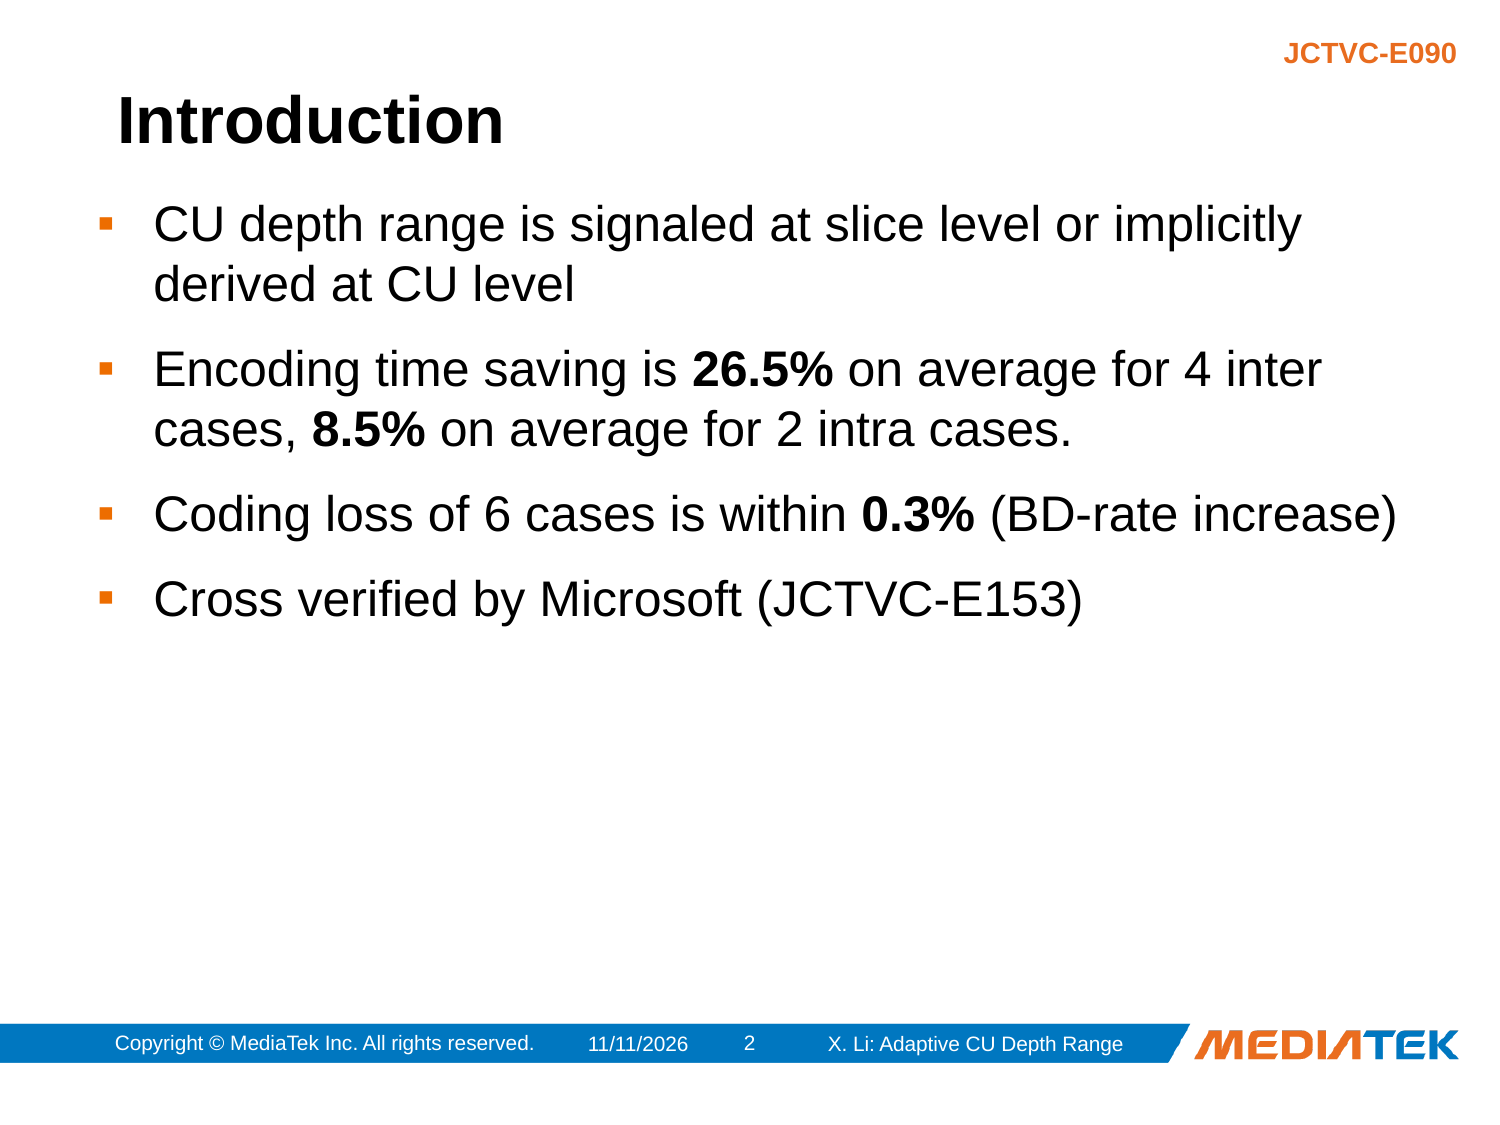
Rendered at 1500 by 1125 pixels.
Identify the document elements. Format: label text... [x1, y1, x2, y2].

footer Copyright © MediaTek Inc. All rights reserved. [99, 1022, 573, 1090]
picture [0, 1023, 99, 1063]
title Introduction [101, 62, 1425, 172]
list CU depth range is signaled at slice level or implicitly derived at CU level Encoding time saving is 26.5% on average for 4 inter cases, 8.5% on average for 2 intra cases. Coding loss of 6 cases is within 0.3% (BD-rate increase) Cross verified by Microsoft (JCTVC-E153) [81, 184, 1433, 998]
picture [789, 1023, 1459, 1063]
slide_number 1 [711, 1022, 789, 1090]
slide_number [573, 1022, 711, 1090]
